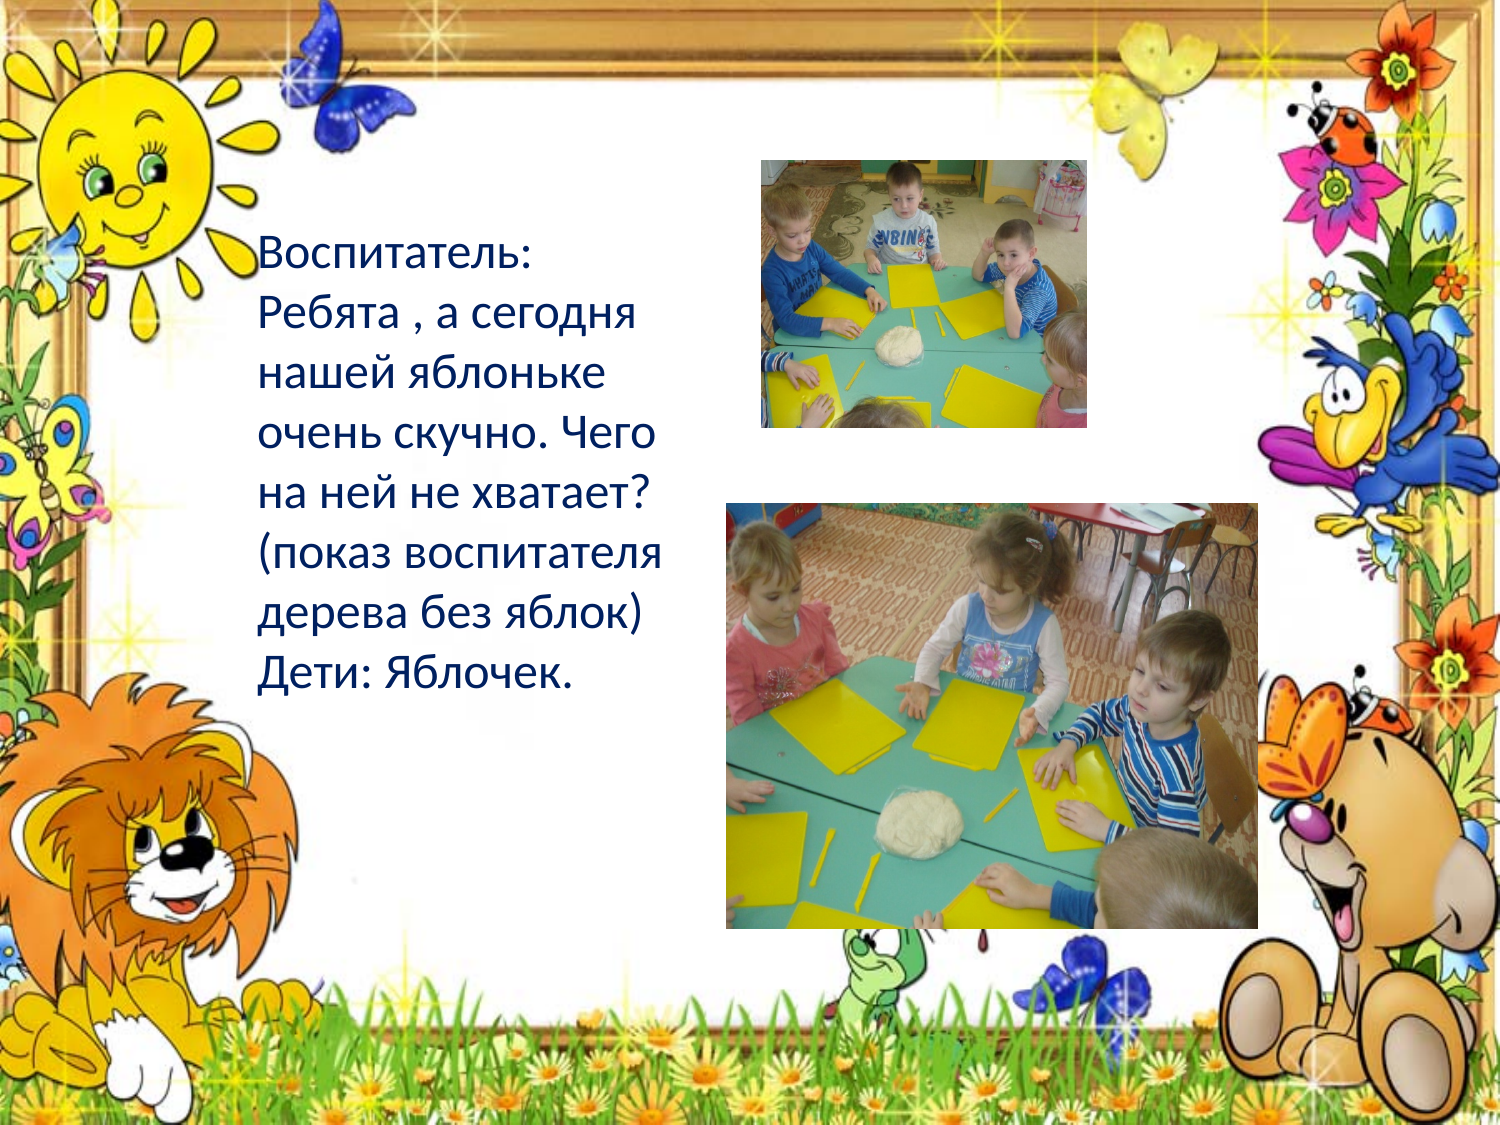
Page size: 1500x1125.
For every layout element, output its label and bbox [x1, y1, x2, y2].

picture [726, 503, 1259, 929]
list [0, 0, 1500, 1125]
picture [761, 160, 1087, 429]
